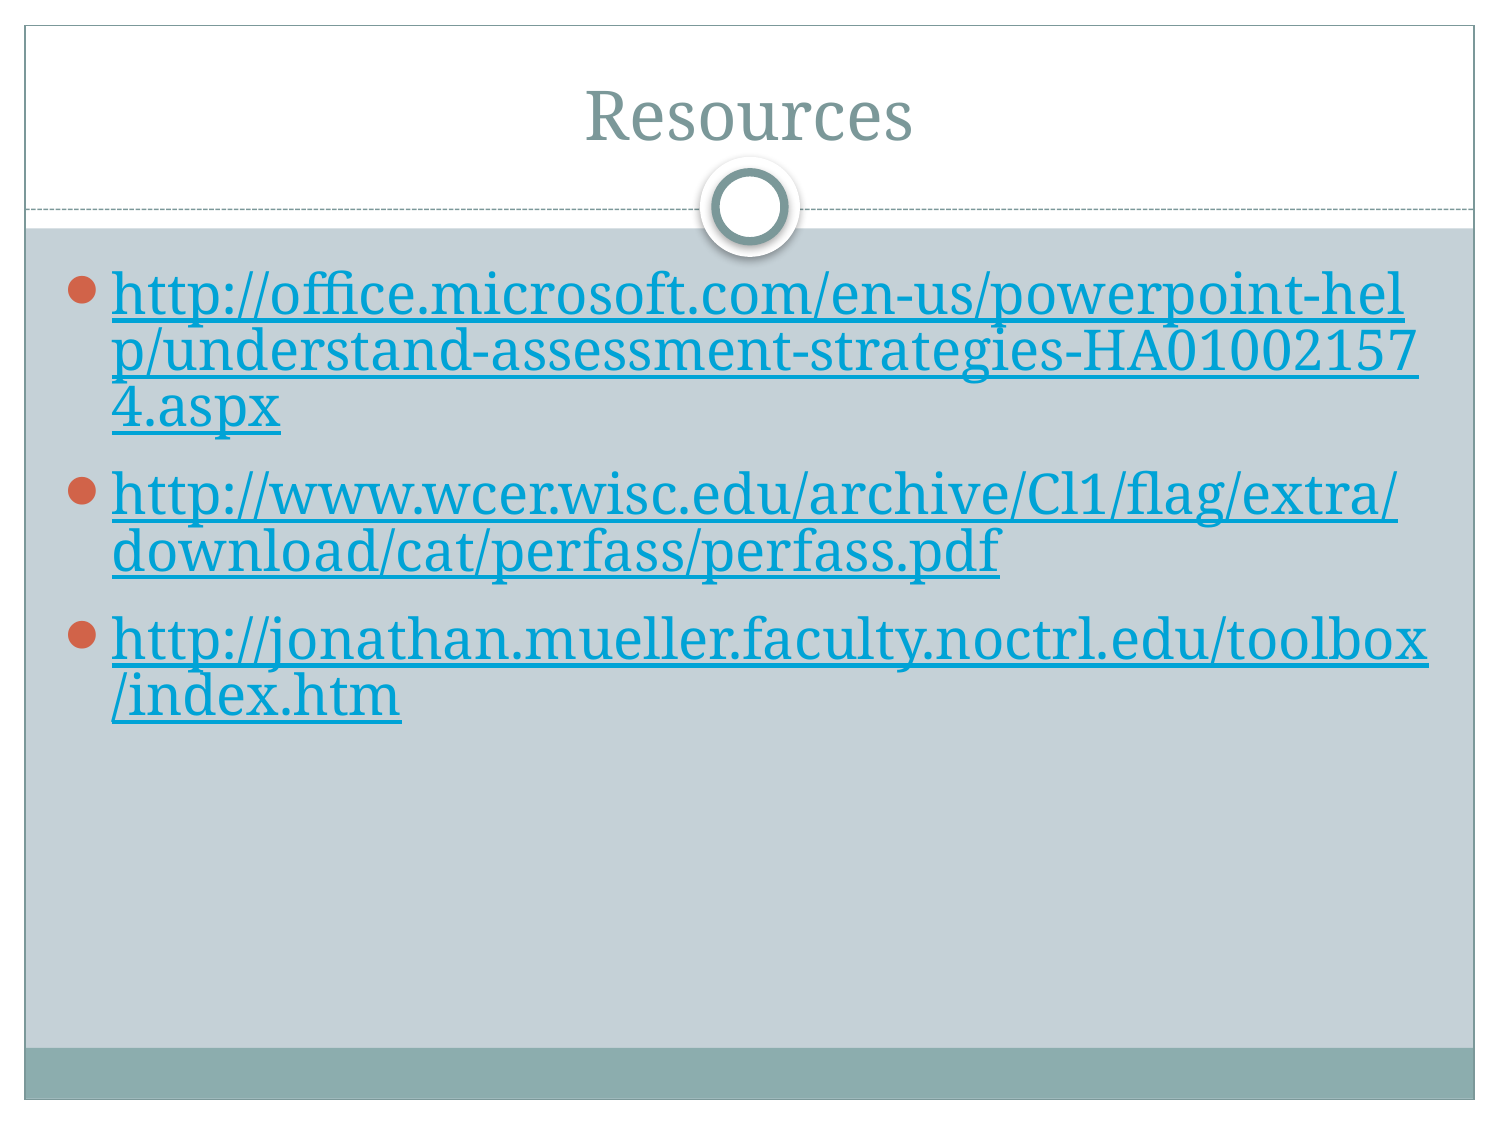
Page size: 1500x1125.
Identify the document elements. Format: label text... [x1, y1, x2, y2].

list http://office.microsoft.com/en-us/powerpoint-help/understand-assessment-strategies-HA010021574.aspx http://www.wcer.wisc.edu/archive/Cl1/flag/extra/download/cat/perfass/perfass.pdf http://jonathan.mueller.faculty.noctrl.edu/toolbox/index.htm [49, 250, 1445, 1001]
title Resources [49, 37, 1450, 162]
